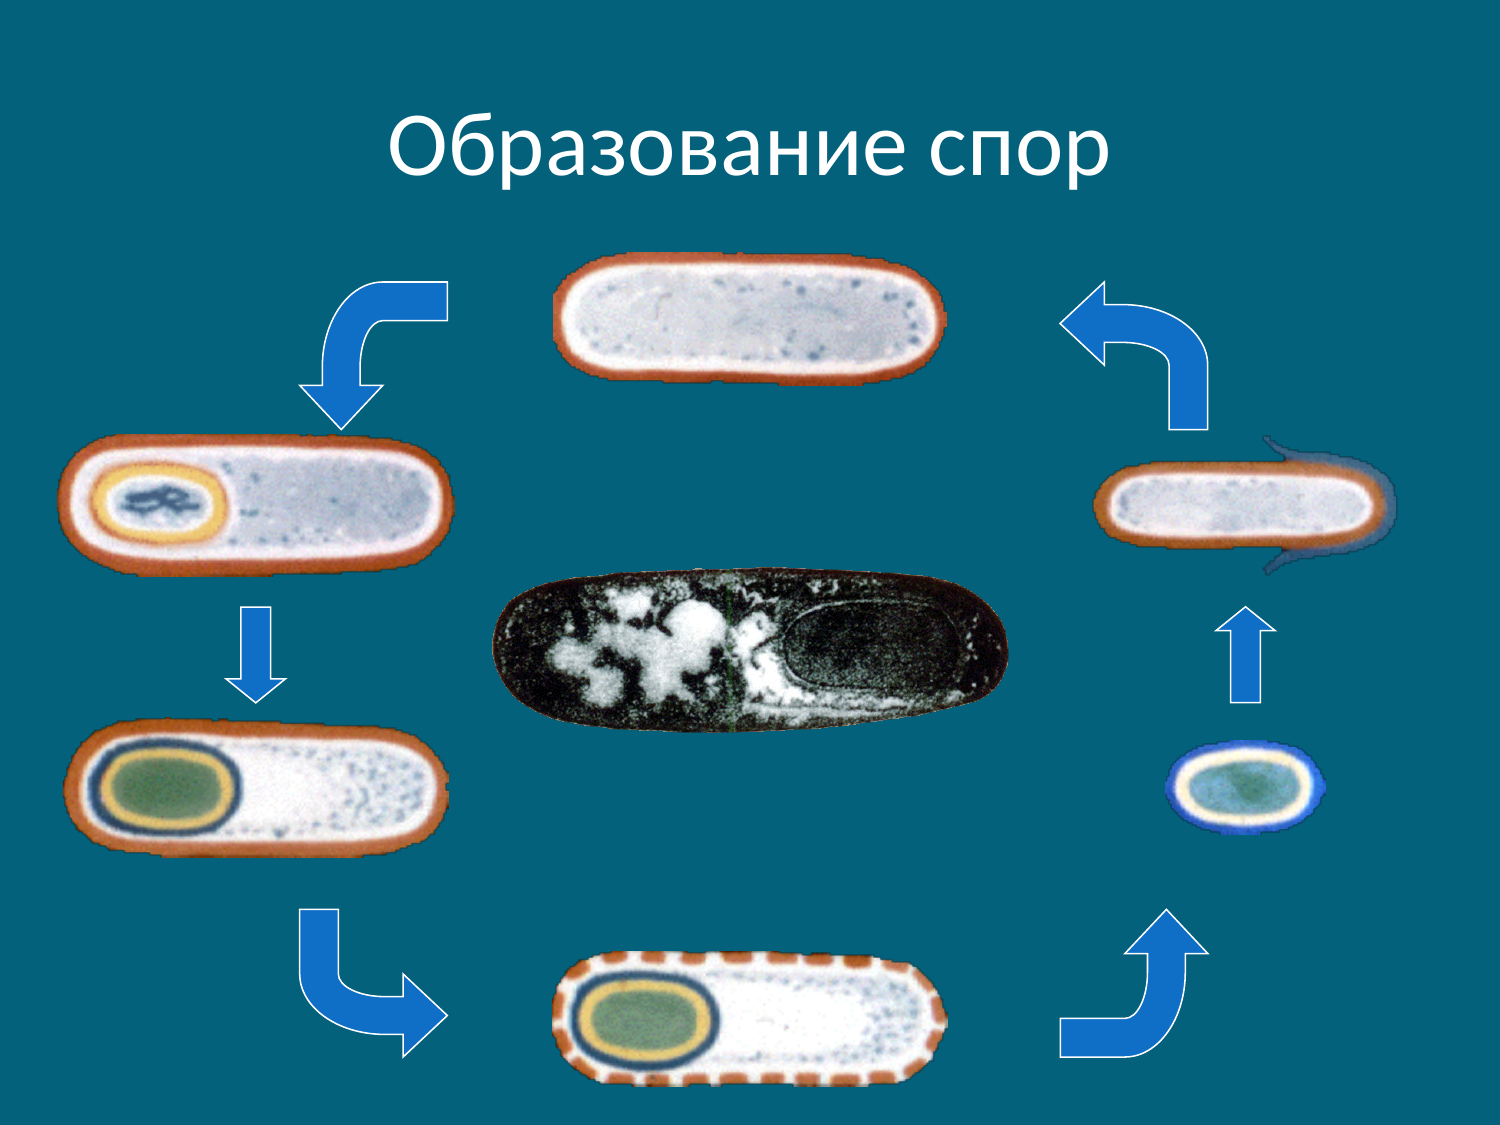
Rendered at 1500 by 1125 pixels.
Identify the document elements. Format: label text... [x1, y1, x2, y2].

picture [58, 435, 454, 576]
text_box [226, 607, 286, 703]
title Образование спор [75, 45, 1425, 233]
text_box [1060, 281, 1208, 430]
text_box [1215, 606, 1276, 703]
picture [493, 568, 1008, 732]
picture [553, 952, 947, 1086]
picture [1166, 741, 1325, 834]
picture [554, 253, 946, 385]
text_box [299, 909, 448, 1058]
text_box [1060, 909, 1208, 1058]
picture [1093, 437, 1396, 574]
picture [64, 718, 448, 857]
text_box [299, 281, 448, 430]
